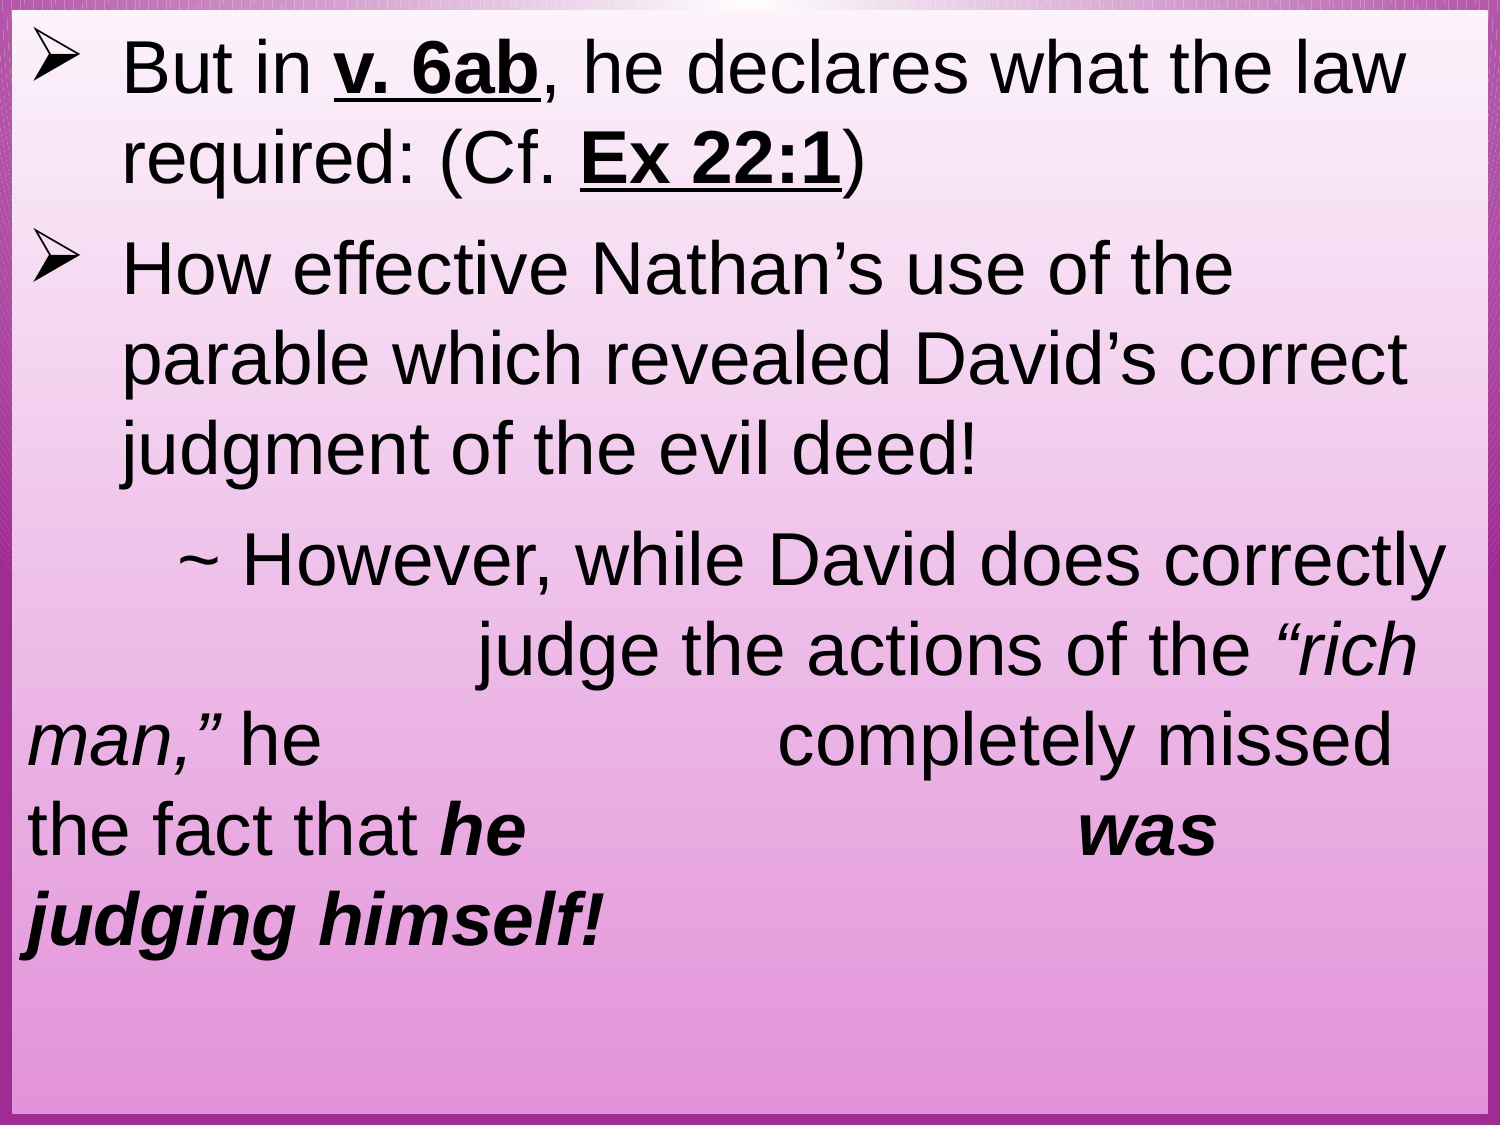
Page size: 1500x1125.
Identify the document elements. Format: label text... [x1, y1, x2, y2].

subtitle But in v. 6ab, he declares what the law required: (Cf. Ex 22:1) How effective Nathan’s use of the parable which revealed David’s correct judgment of the evil deed! ~ However, while David does correctly judge the actions of the “rich man,” he completely missed the fact that he was judging himself! [12, 10, 1488, 1114]
